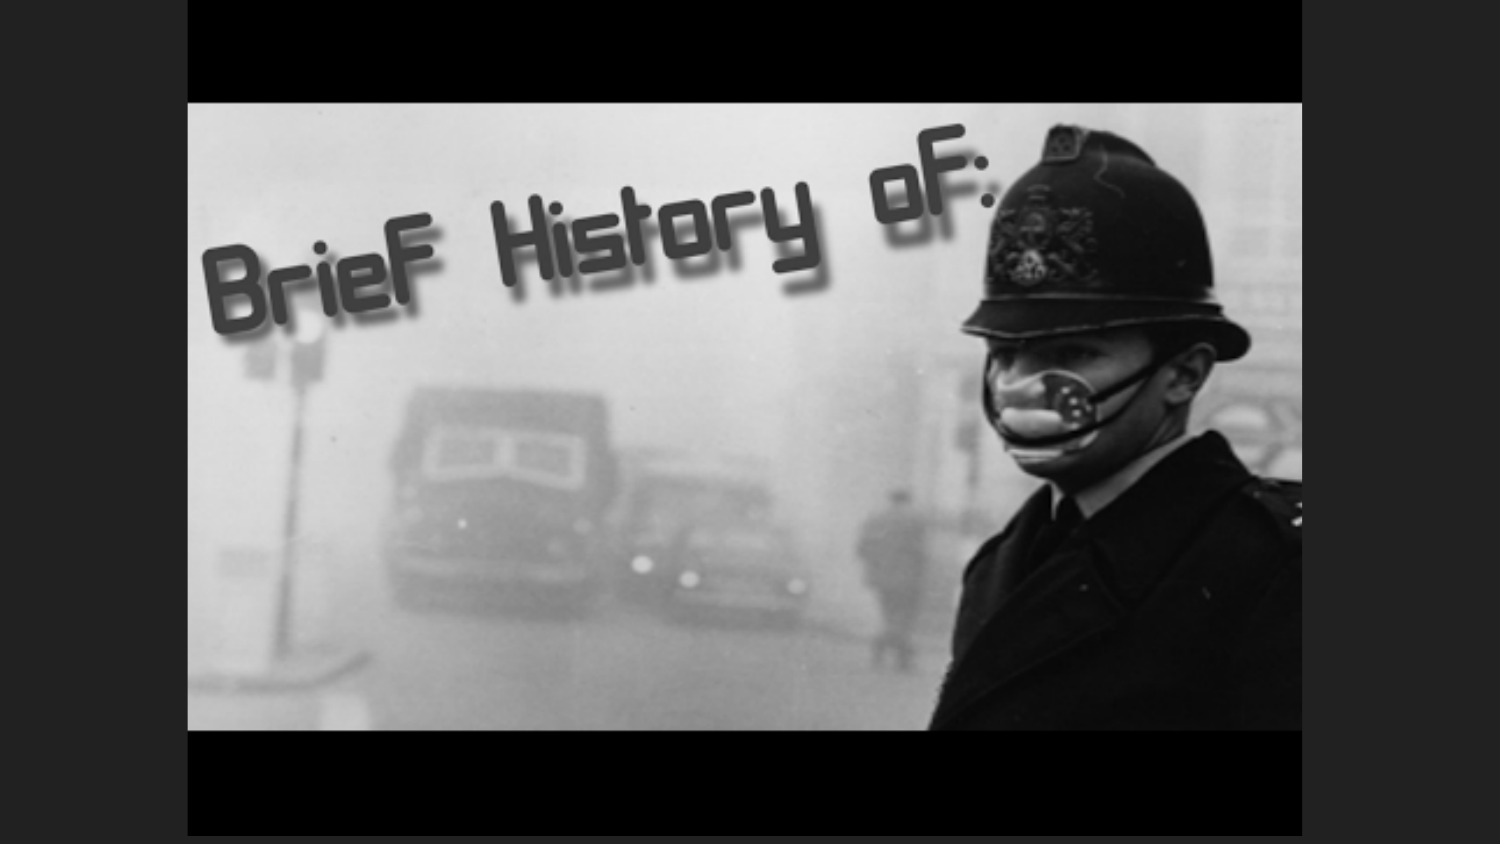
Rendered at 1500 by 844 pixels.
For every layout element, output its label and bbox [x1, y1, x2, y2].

text_box [187, 0, 1303, 836]
